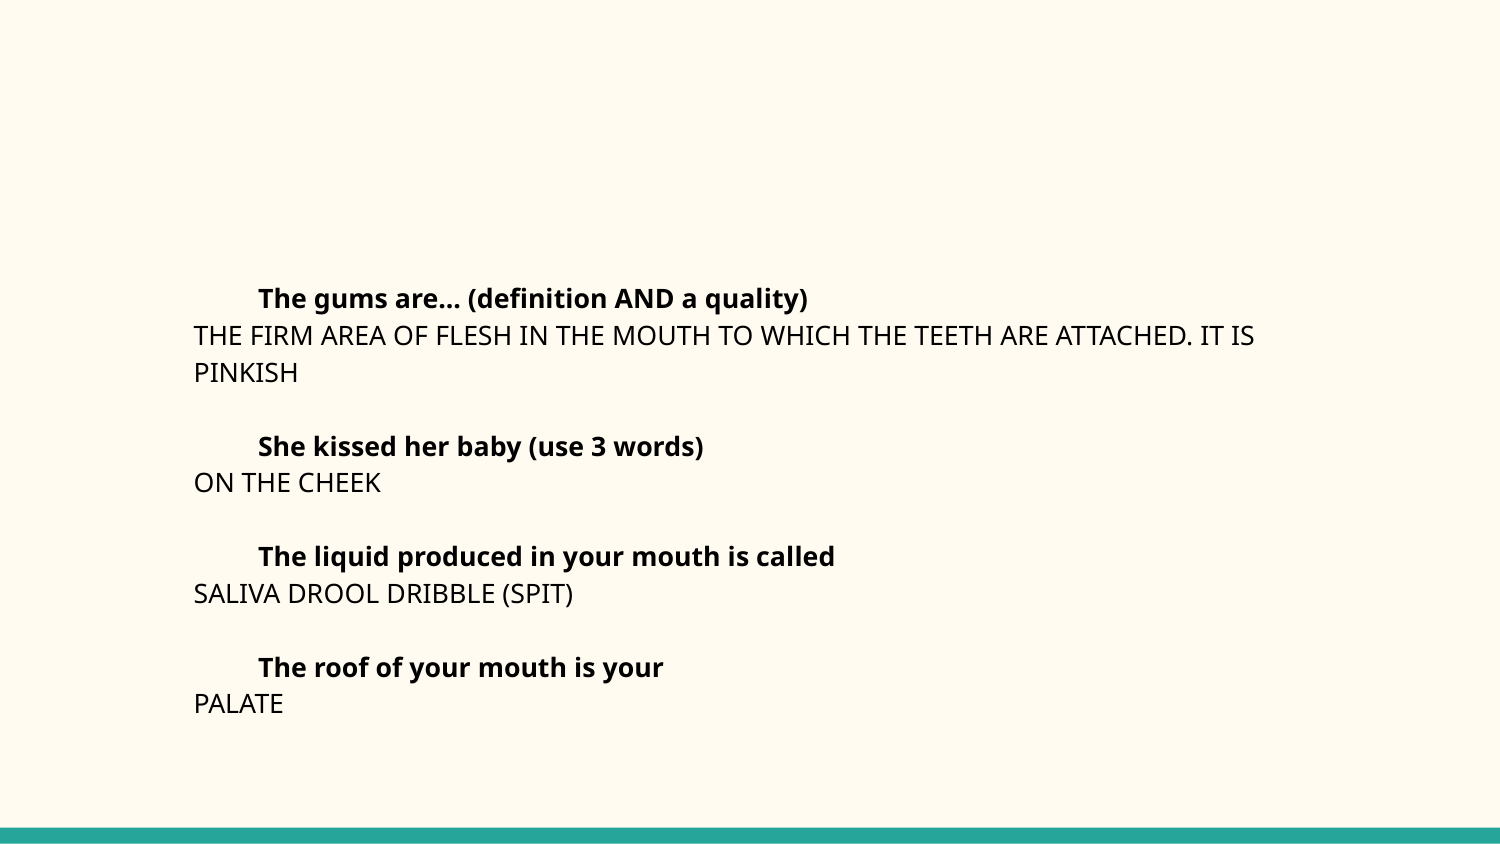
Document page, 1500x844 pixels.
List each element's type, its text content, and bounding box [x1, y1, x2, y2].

list The gums are... (definition AND a quality) THE FIRM AREA OF FLESH IN THE MOUTH TO WHICH THE TEETH ARE ATTACHED. IT IS PINKISH She kissed her baby (use 3 words) ON THE CHEEK The liquid produced in your mouth is called SALIVA DROOL DRIBBLE (SPIT) The roof of your mouth is your PALATE [178, 262, 1368, 744]
